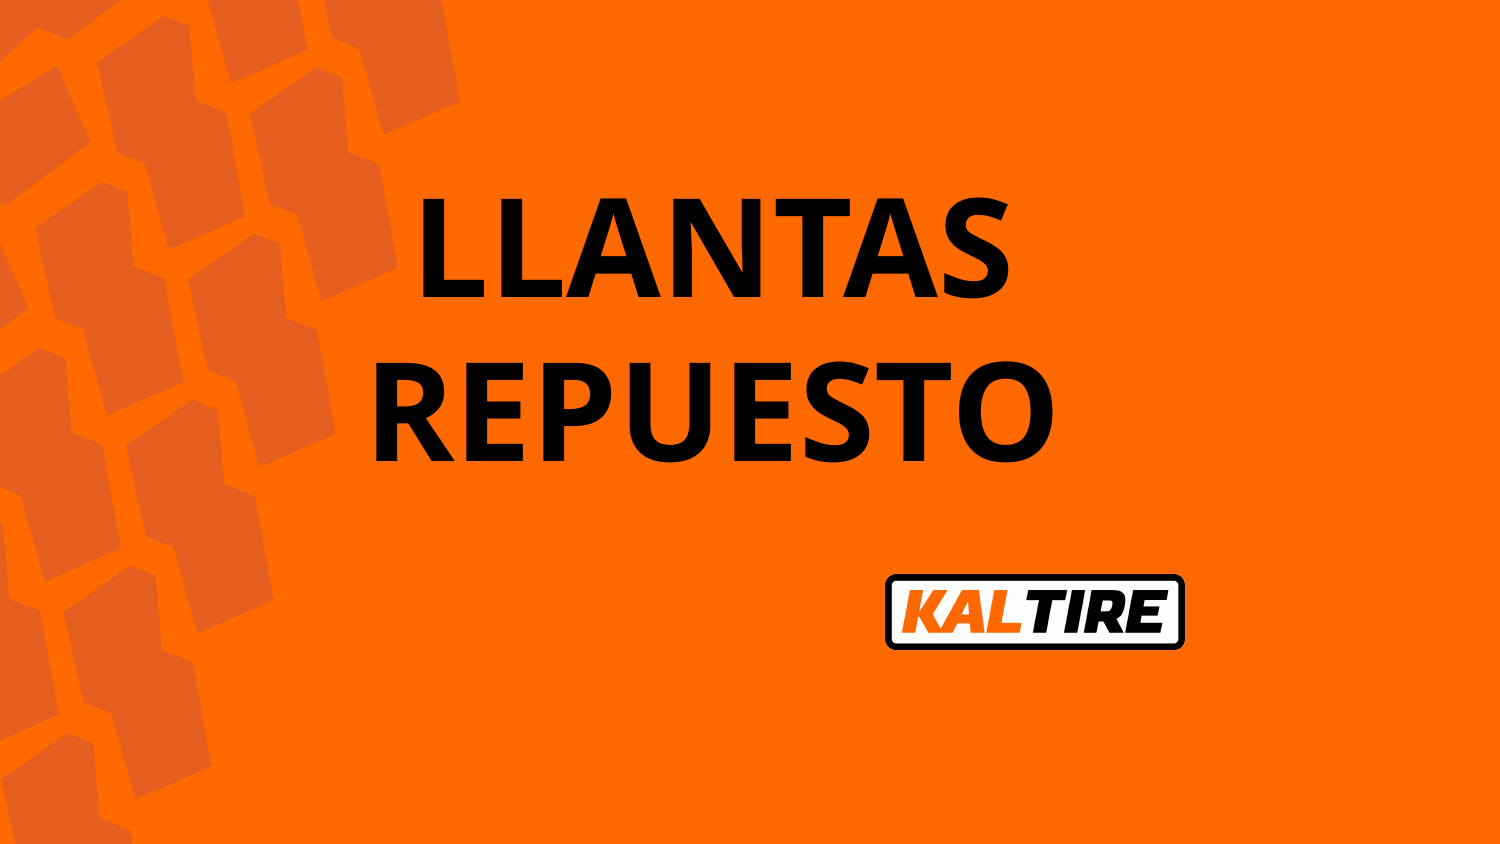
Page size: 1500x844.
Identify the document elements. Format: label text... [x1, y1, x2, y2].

text_box LLANTAS REPUESTO [200, 152, 1226, 497]
picture [0, 0, 1500, 844]
